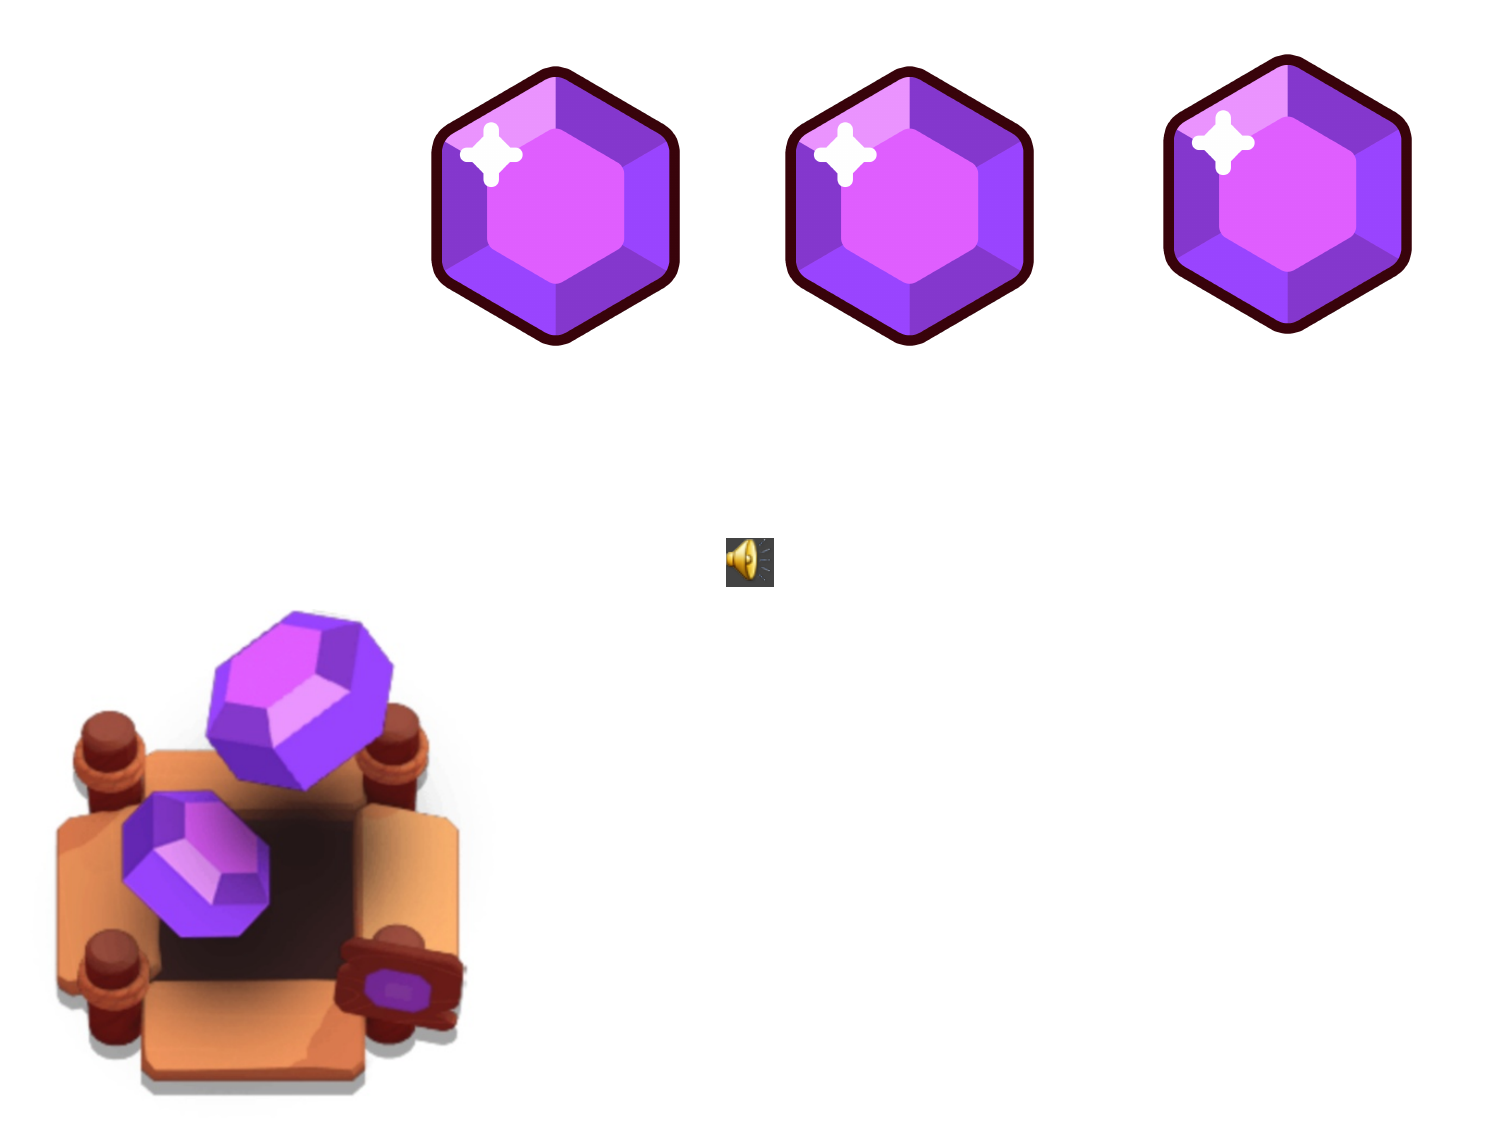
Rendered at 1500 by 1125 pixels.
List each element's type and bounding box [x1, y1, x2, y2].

picture [430, 66, 680, 346]
picture [1163, 54, 1412, 334]
picture [785, 66, 1034, 346]
picture [0, 609, 591, 1125]
picture [724, 537, 776, 588]
